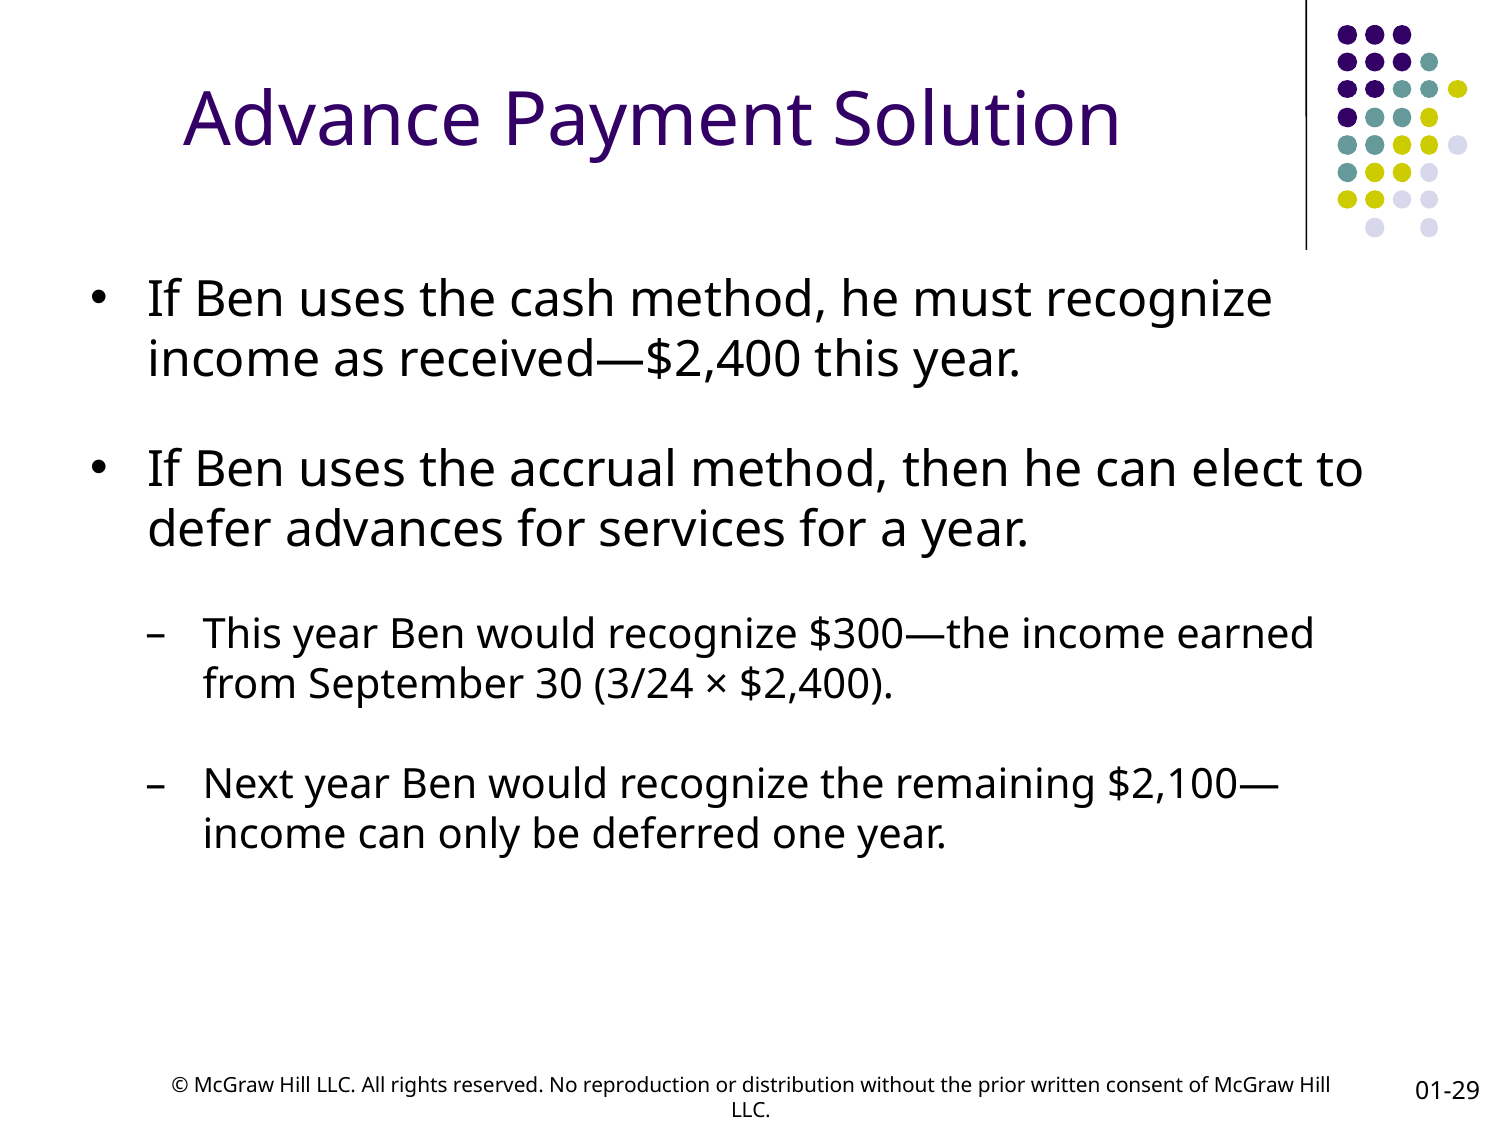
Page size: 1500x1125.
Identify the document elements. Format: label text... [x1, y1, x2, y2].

slide_number 01-29 [1345, 1061, 1496, 1122]
list If Ben uses the cash method, he must recognize income as received—$2,400 this year. If Ben uses the accrual method, then he can elect to defer advances for services for a year. This year Ben would recognize $300—the income earned from September 30 (3/24 × $2,400). Next year Ben would recognize the remaining $2,100—income can only be deferred one year. [75, 259, 1425, 1062]
title Advance Payment Solution [32, 8, 1275, 234]
